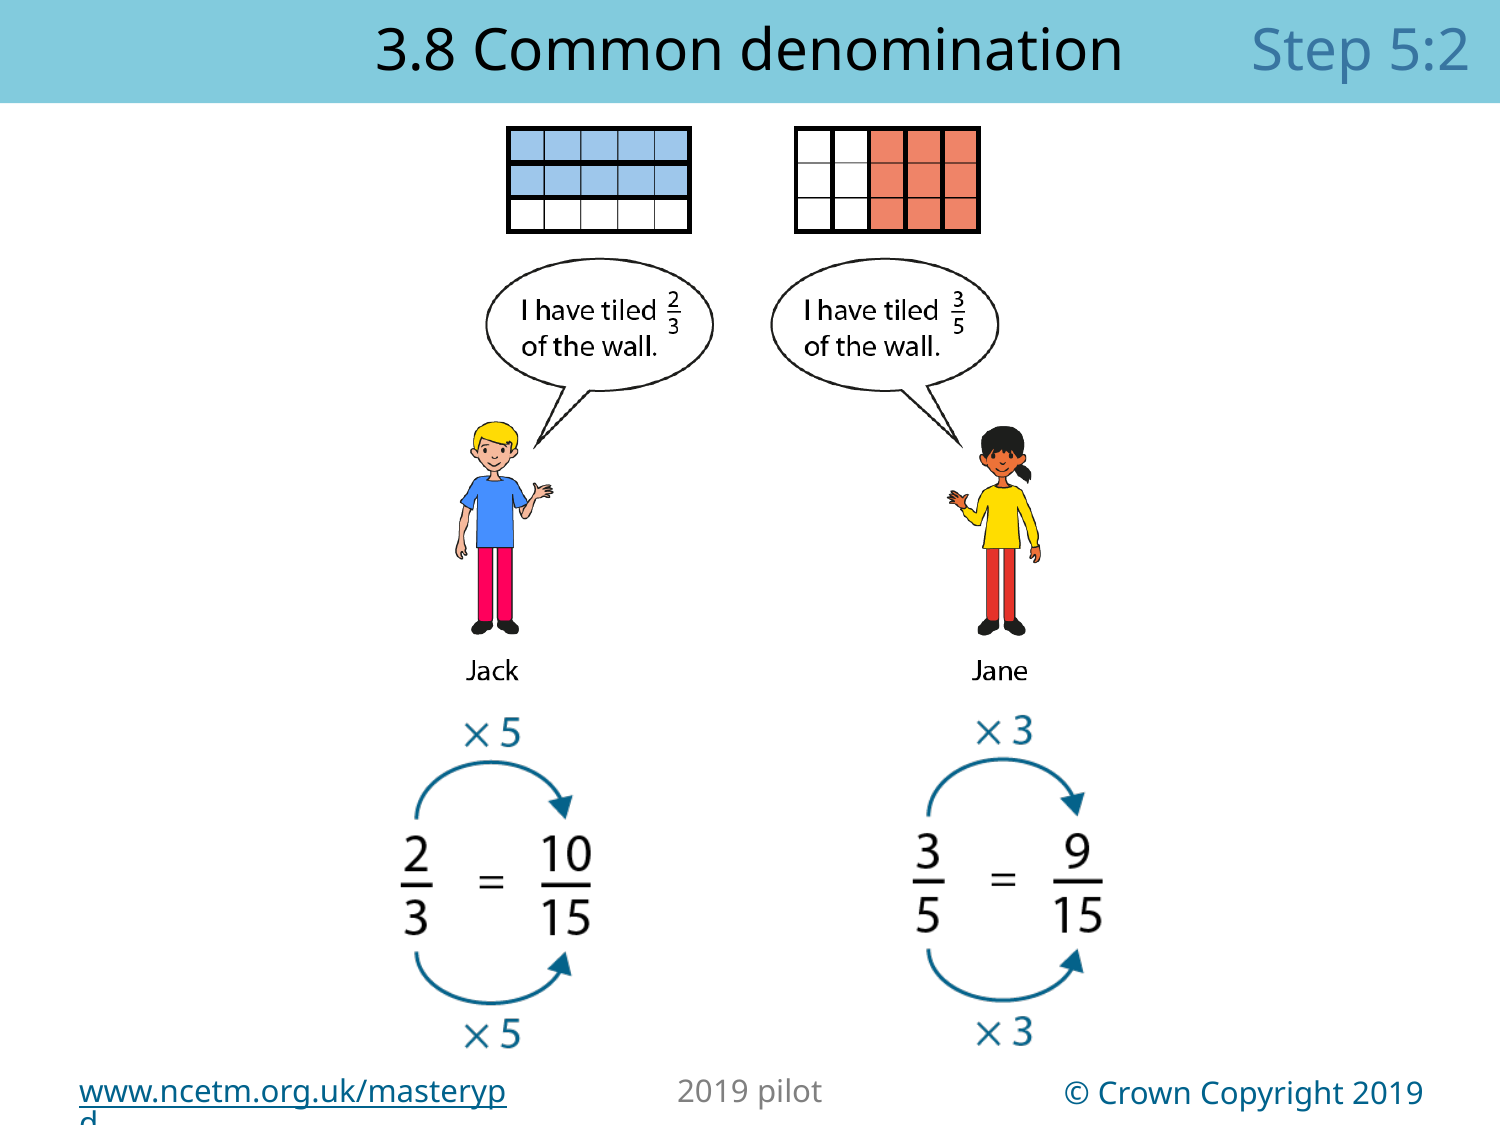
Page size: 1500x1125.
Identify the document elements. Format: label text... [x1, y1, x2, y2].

picture [379, 709, 608, 1068]
list Step 5:2 [0, 0, 1500, 104]
picture [414, 127, 1086, 703]
picture [892, 709, 1120, 1068]
